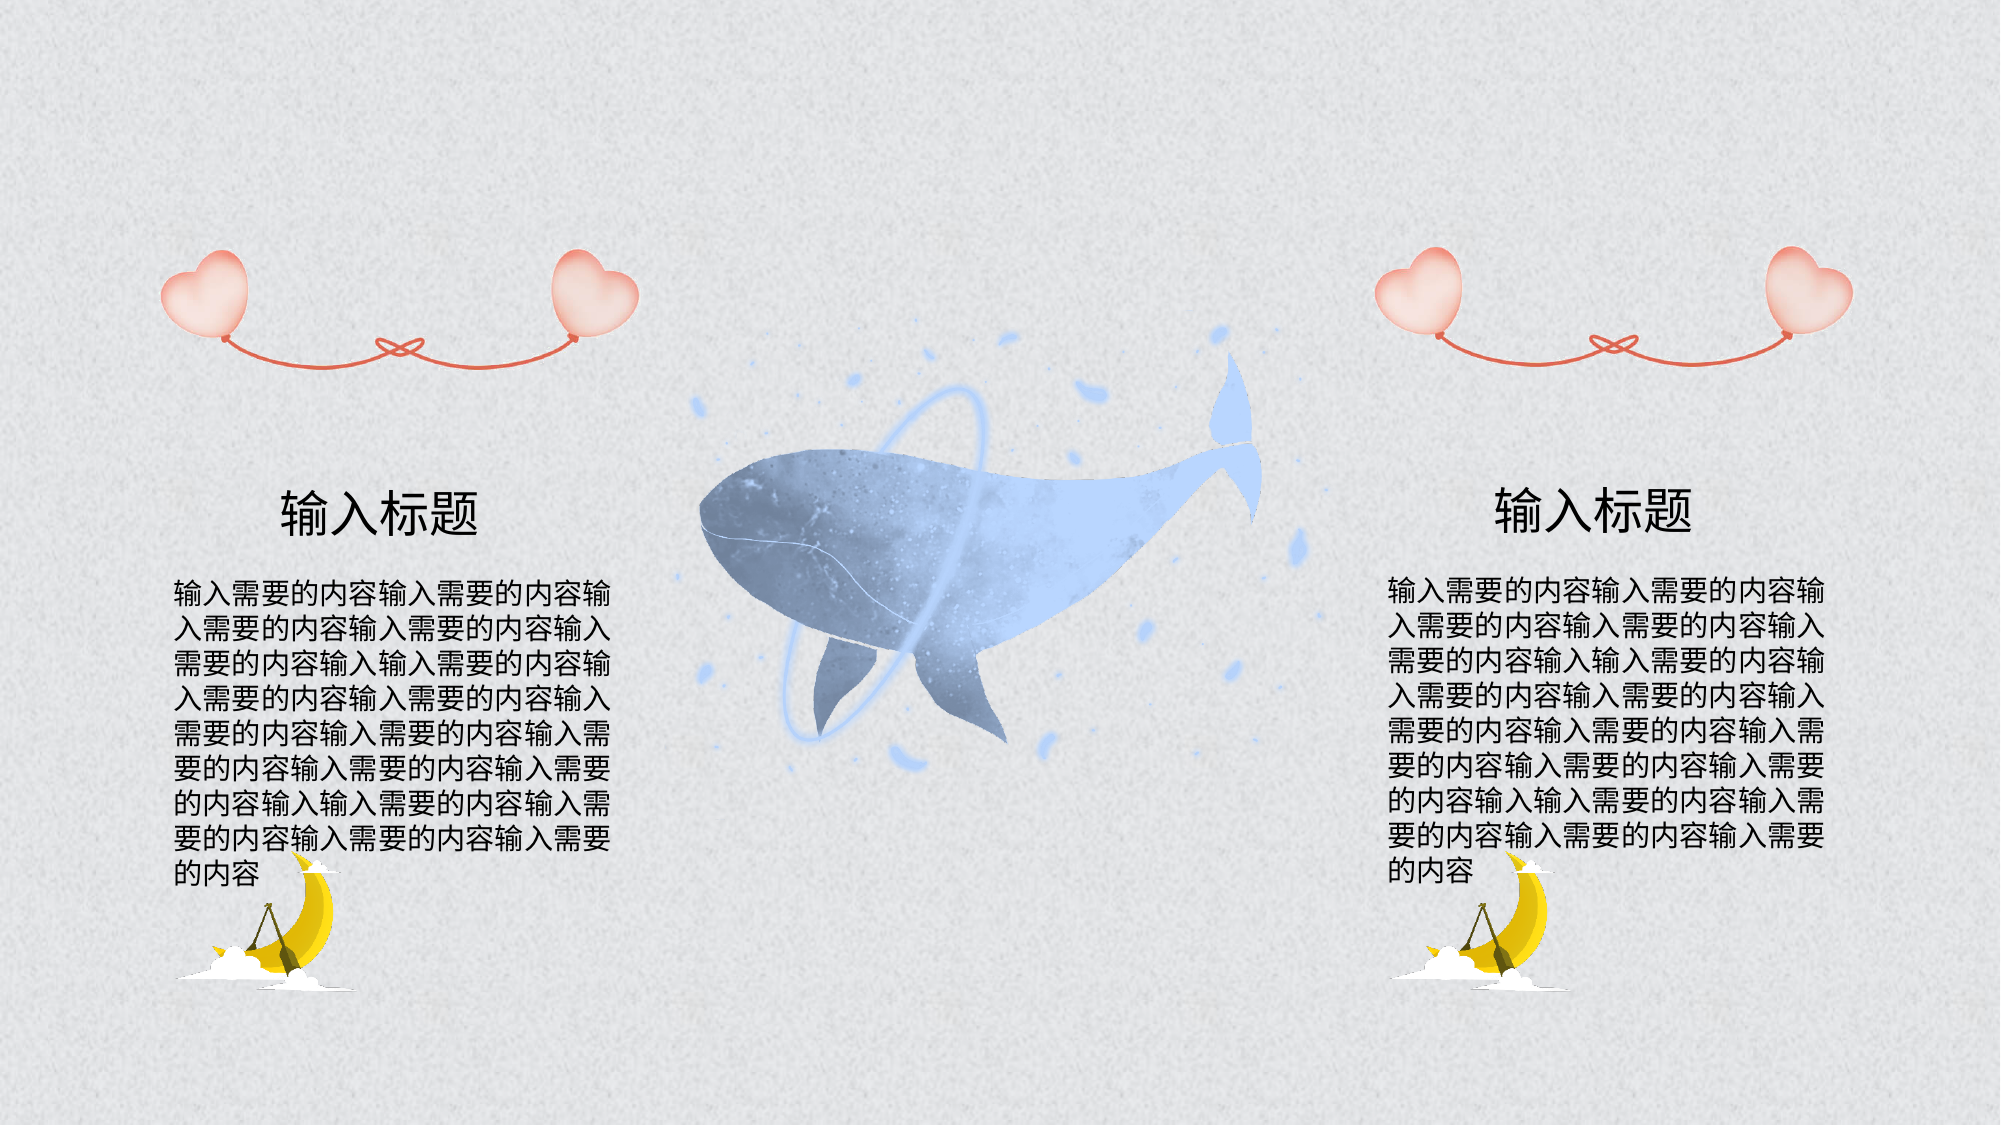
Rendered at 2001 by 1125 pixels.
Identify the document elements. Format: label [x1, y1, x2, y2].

text_box [95, 213, 691, 902]
picture [691, 310, 1309, 820]
picture [172, 834, 358, 1002]
picture [1386, 834, 1572, 1002]
text_box [1309, 211, 1905, 899]
